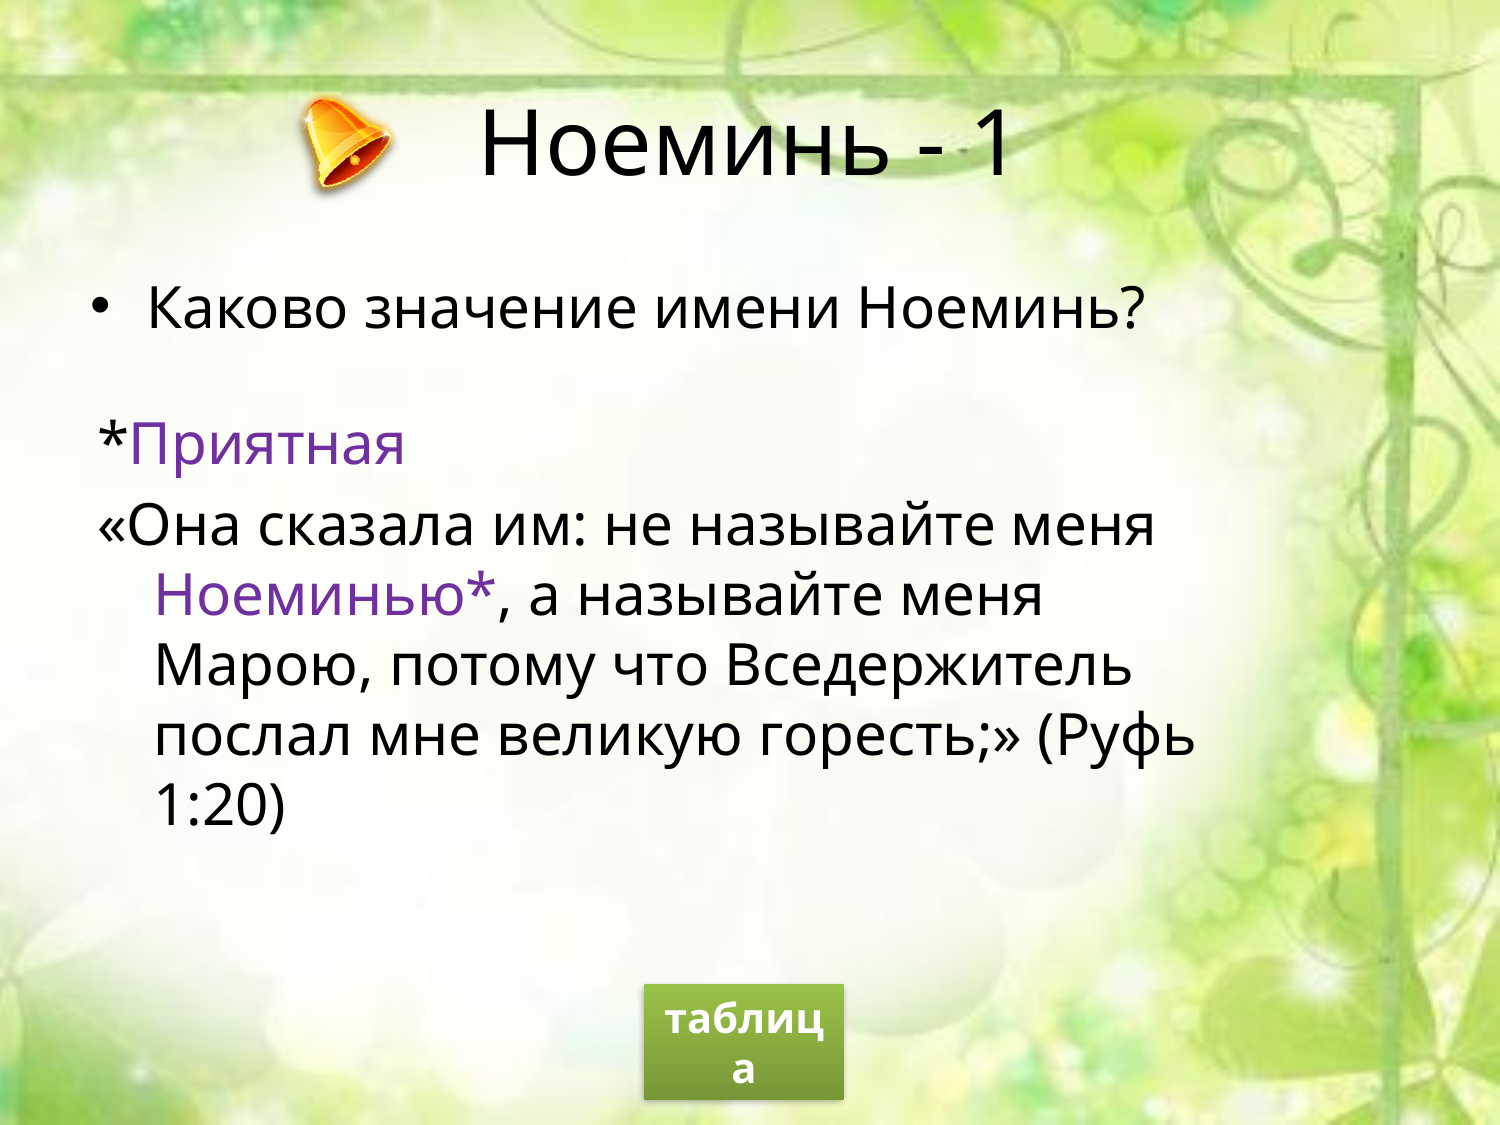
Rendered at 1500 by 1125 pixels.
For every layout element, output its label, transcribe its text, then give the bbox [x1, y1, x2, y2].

picture [0, 0, 1500, 1125]
list *Приятная «Она сказала им: не называйте меня Ноеминью*, а называйте меня Марою, потому что Вседержитель послал мне великую горесть;» (Руфь 1:20) [82, 398, 1219, 891]
title Ноеминь - 1 [75, 45, 1425, 233]
list Каково значение имени Ноеминь? [75, 262, 1184, 375]
text_box таблица [644, 984, 844, 1100]
